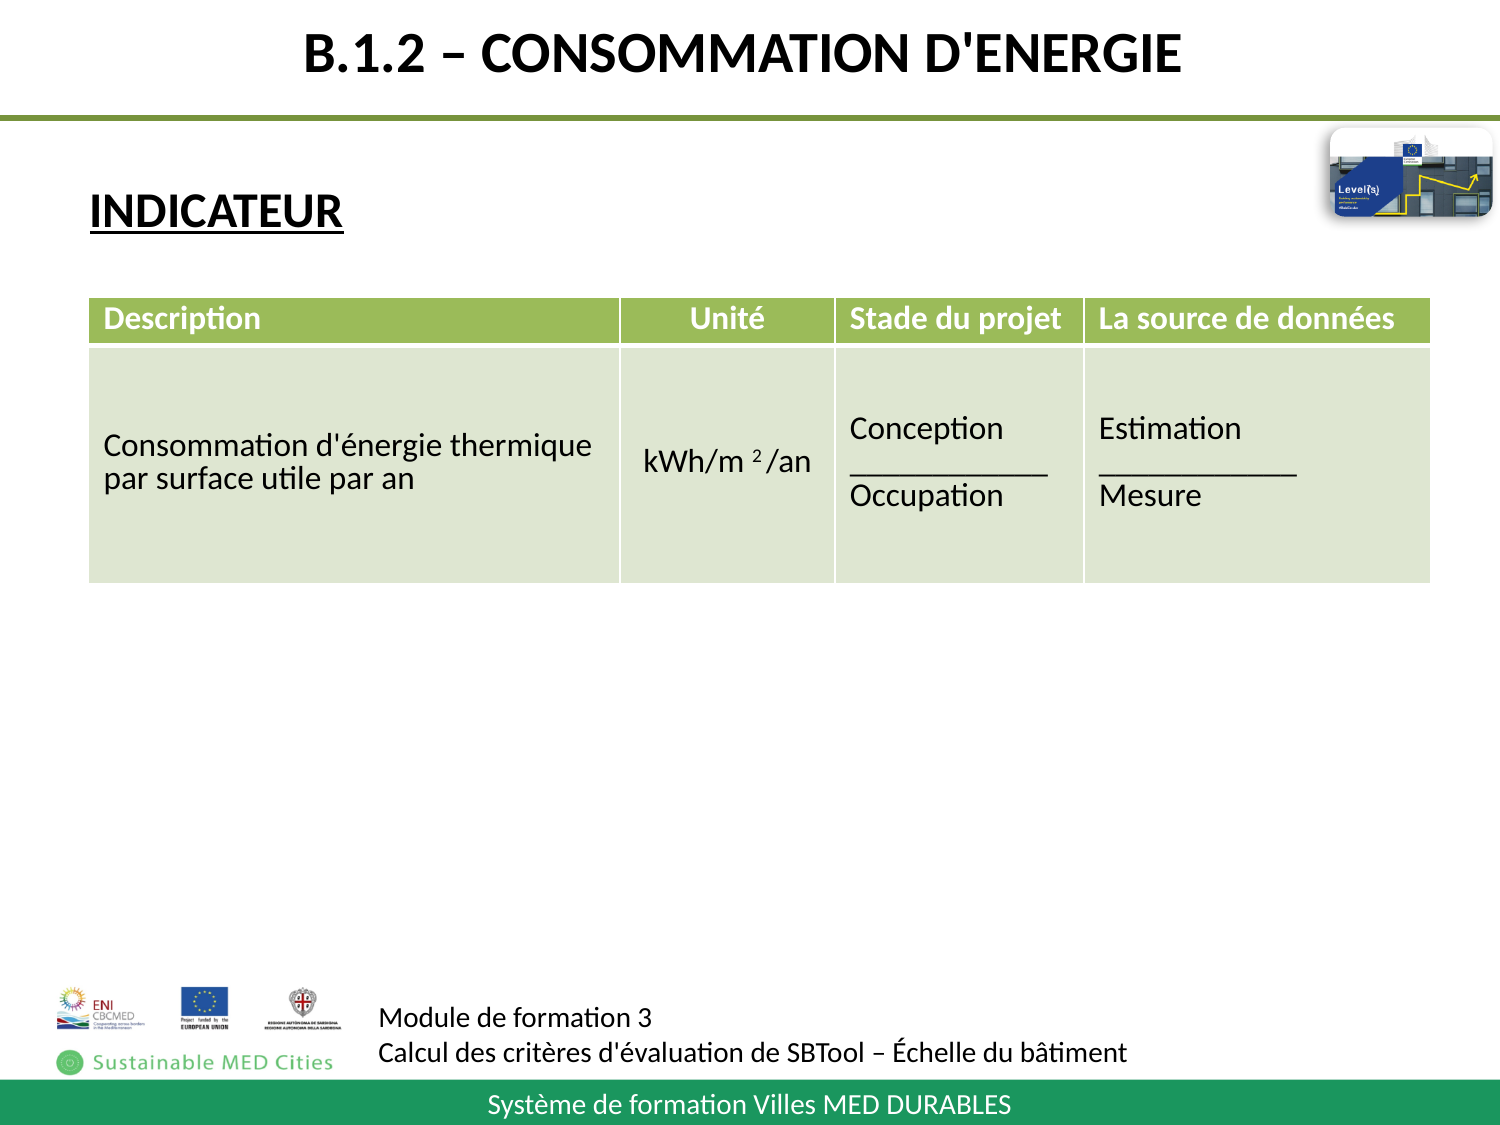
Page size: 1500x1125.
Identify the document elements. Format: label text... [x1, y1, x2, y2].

list INDICATEUR [75, 170, 1425, 270]
table_cell Conception ____________ Occupation [836, 348, 1083, 583]
table_cell Consommation d'énergie thermique par surface utile par an [89, 348, 619, 583]
table_header Stade du projet [836, 298, 1083, 343]
table_header La source de données [1085, 298, 1430, 343]
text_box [0, 972, 1500, 1125]
title B.1.2 – CONSOMMATION D'ENERGIE [0, 0, 1500, 117]
table_header Unité [621, 298, 834, 343]
picture [1329, 127, 1493, 217]
table_header Description [89, 298, 619, 343]
table_cell Estimation ____________ Mesure [1085, 348, 1430, 583]
table_cell kWh/m 2 /an [621, 348, 834, 583]
